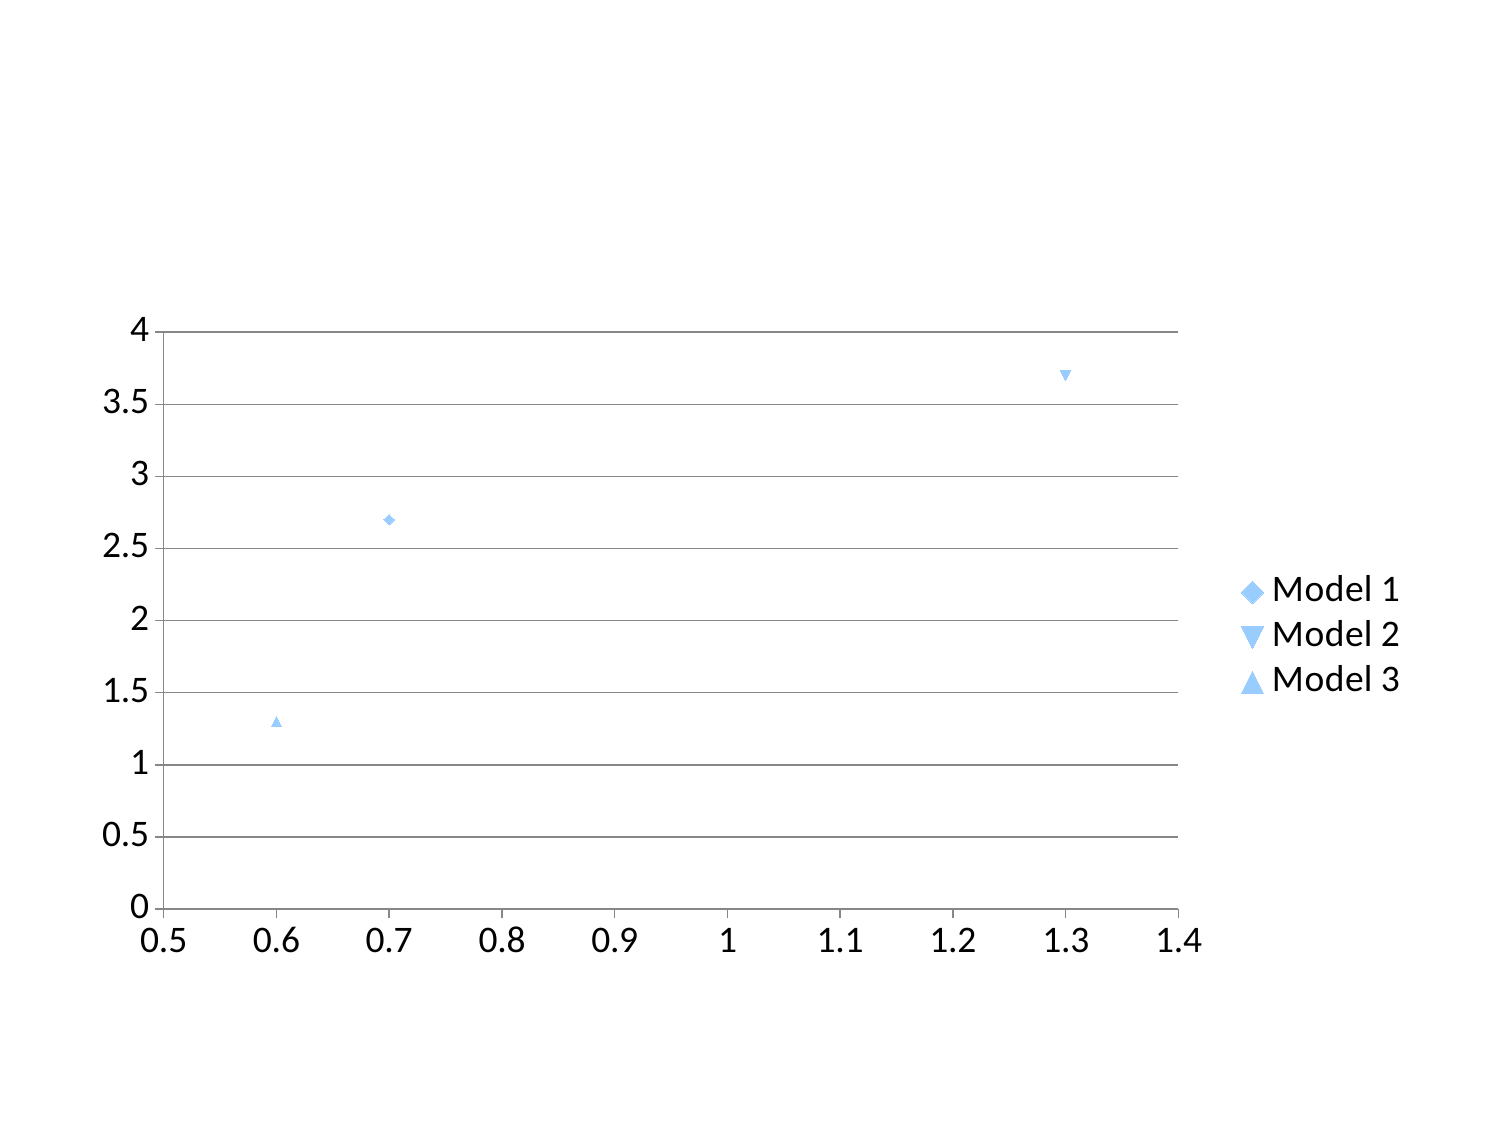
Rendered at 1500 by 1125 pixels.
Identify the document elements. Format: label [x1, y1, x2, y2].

chart [74, 299, 1426, 976]
